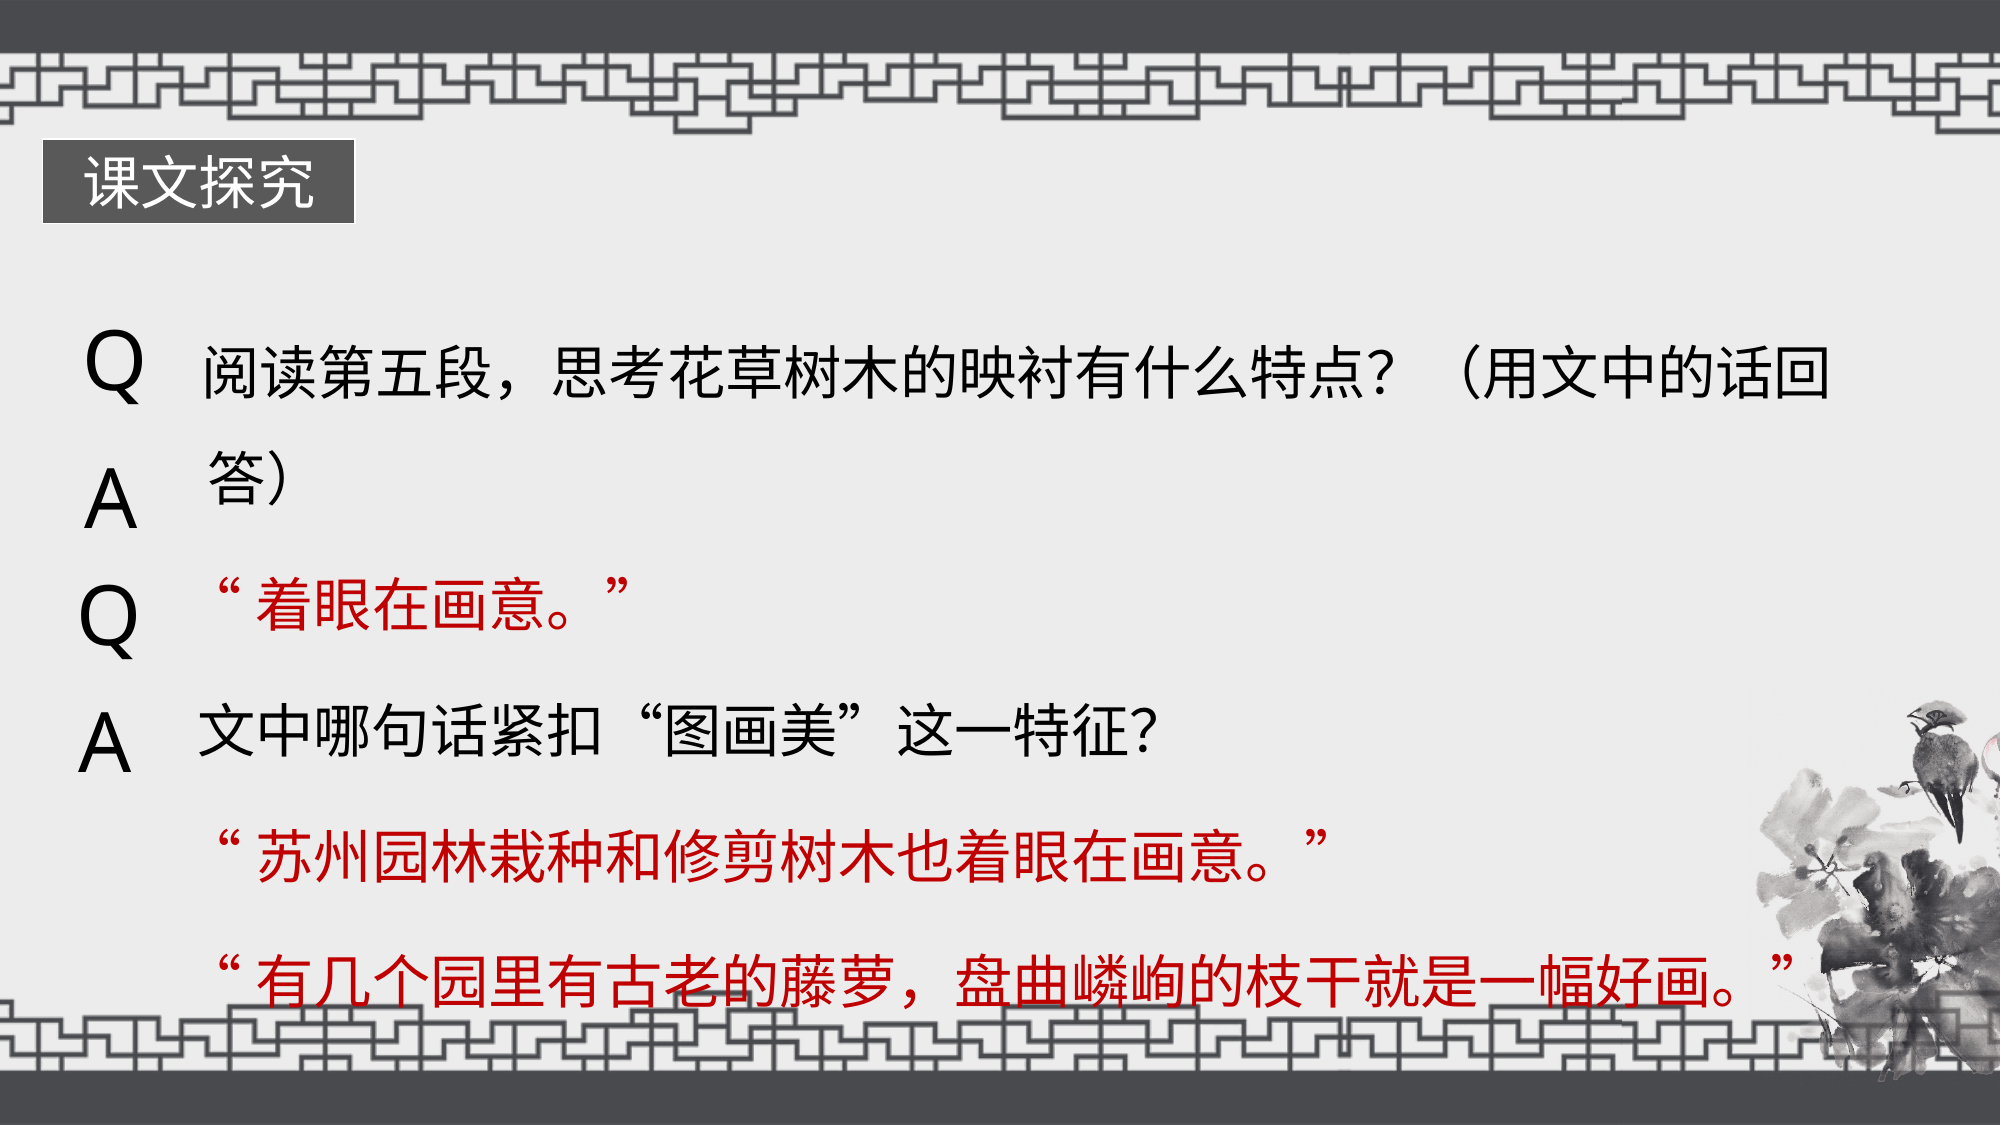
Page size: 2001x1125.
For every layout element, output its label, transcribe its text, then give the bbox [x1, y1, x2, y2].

text_box A [70, 438, 154, 553]
text_box Q [61, 554, 156, 670]
text_box 课文探究 [42, 139, 355, 224]
text_box A [63, 682, 147, 797]
picture [1709, 687, 2000, 1087]
text_box Q [67, 299, 163, 415]
text_box 阅读第五段，思考花草树木的映衬有什么特点？（用文中的话回答） “着眼在画意。” 文中哪句话紧扣“图画美”这一特征？ “苏州园林栽种和修剪树木也着眼在画意。” “有几个园里有古老的藤萝，盘曲嶙峋的枝干就是一幅好画。” [155, 280, 1932, 989]
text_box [0, 989, 2000, 1125]
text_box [0, 0, 2000, 136]
